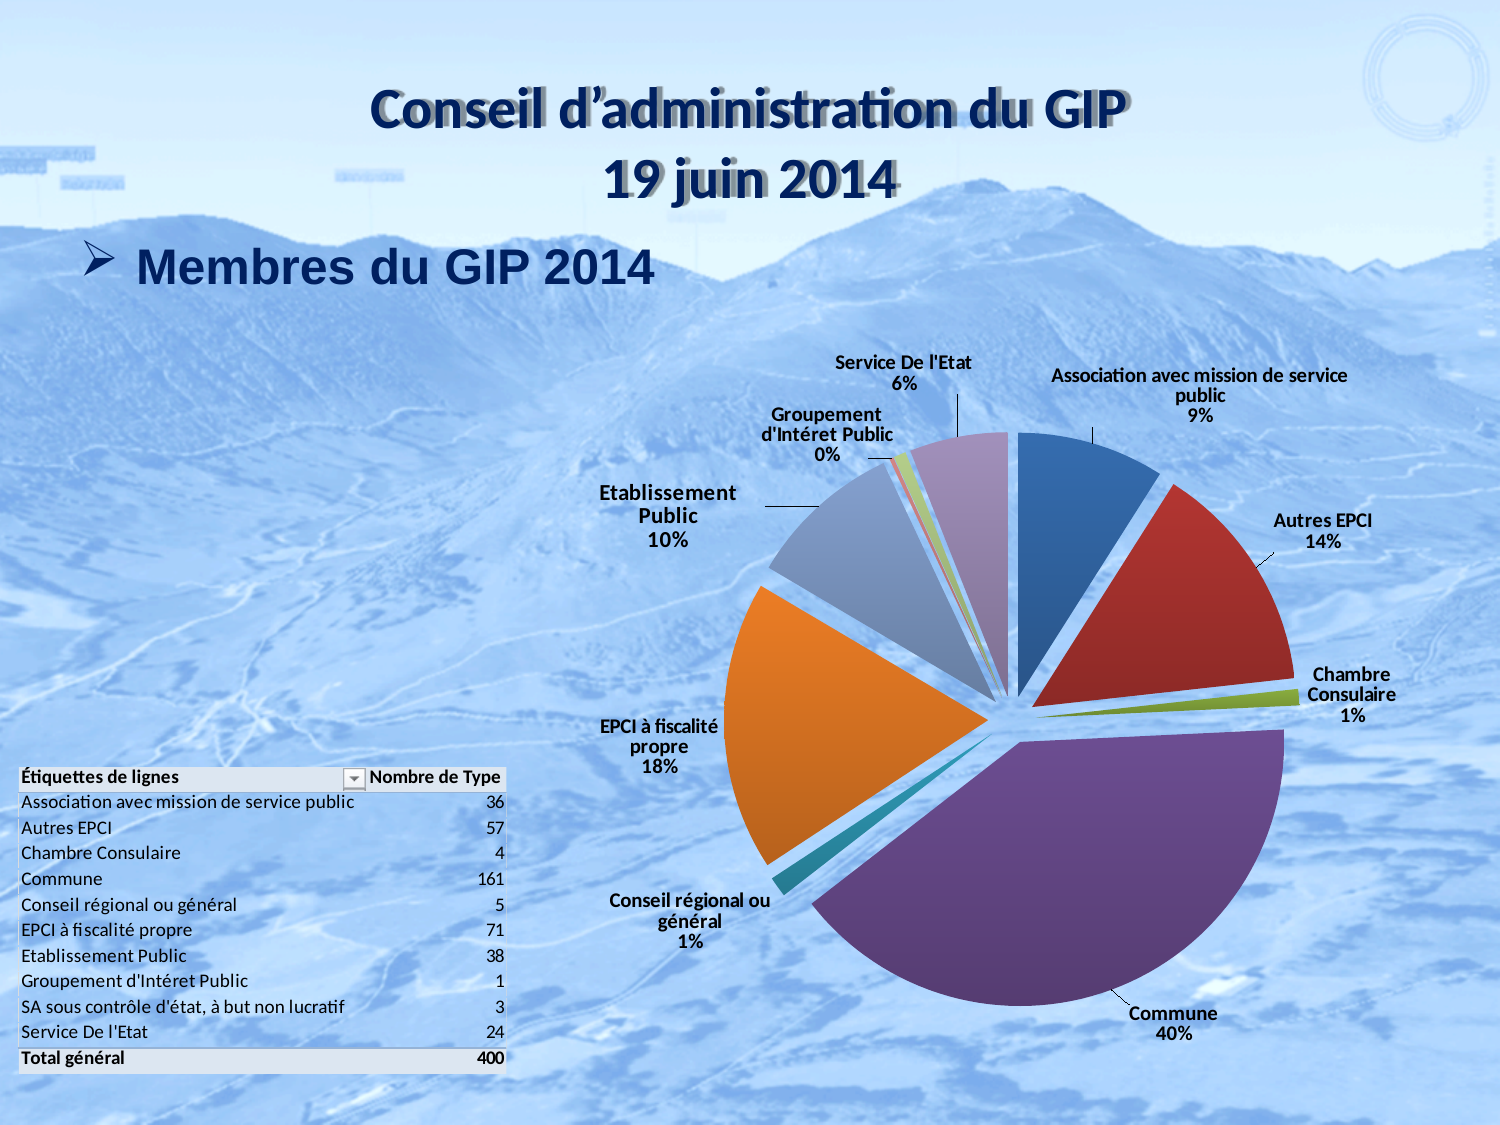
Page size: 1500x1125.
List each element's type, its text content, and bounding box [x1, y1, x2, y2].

text_box Membres du GIP 2014 [64, 227, 1459, 322]
picture [0, 0, 1500, 1125]
chart [500, 289, 1500, 1125]
title Conseil d’administration du GIP 19 juin 2014 [74, 30, 1425, 227]
